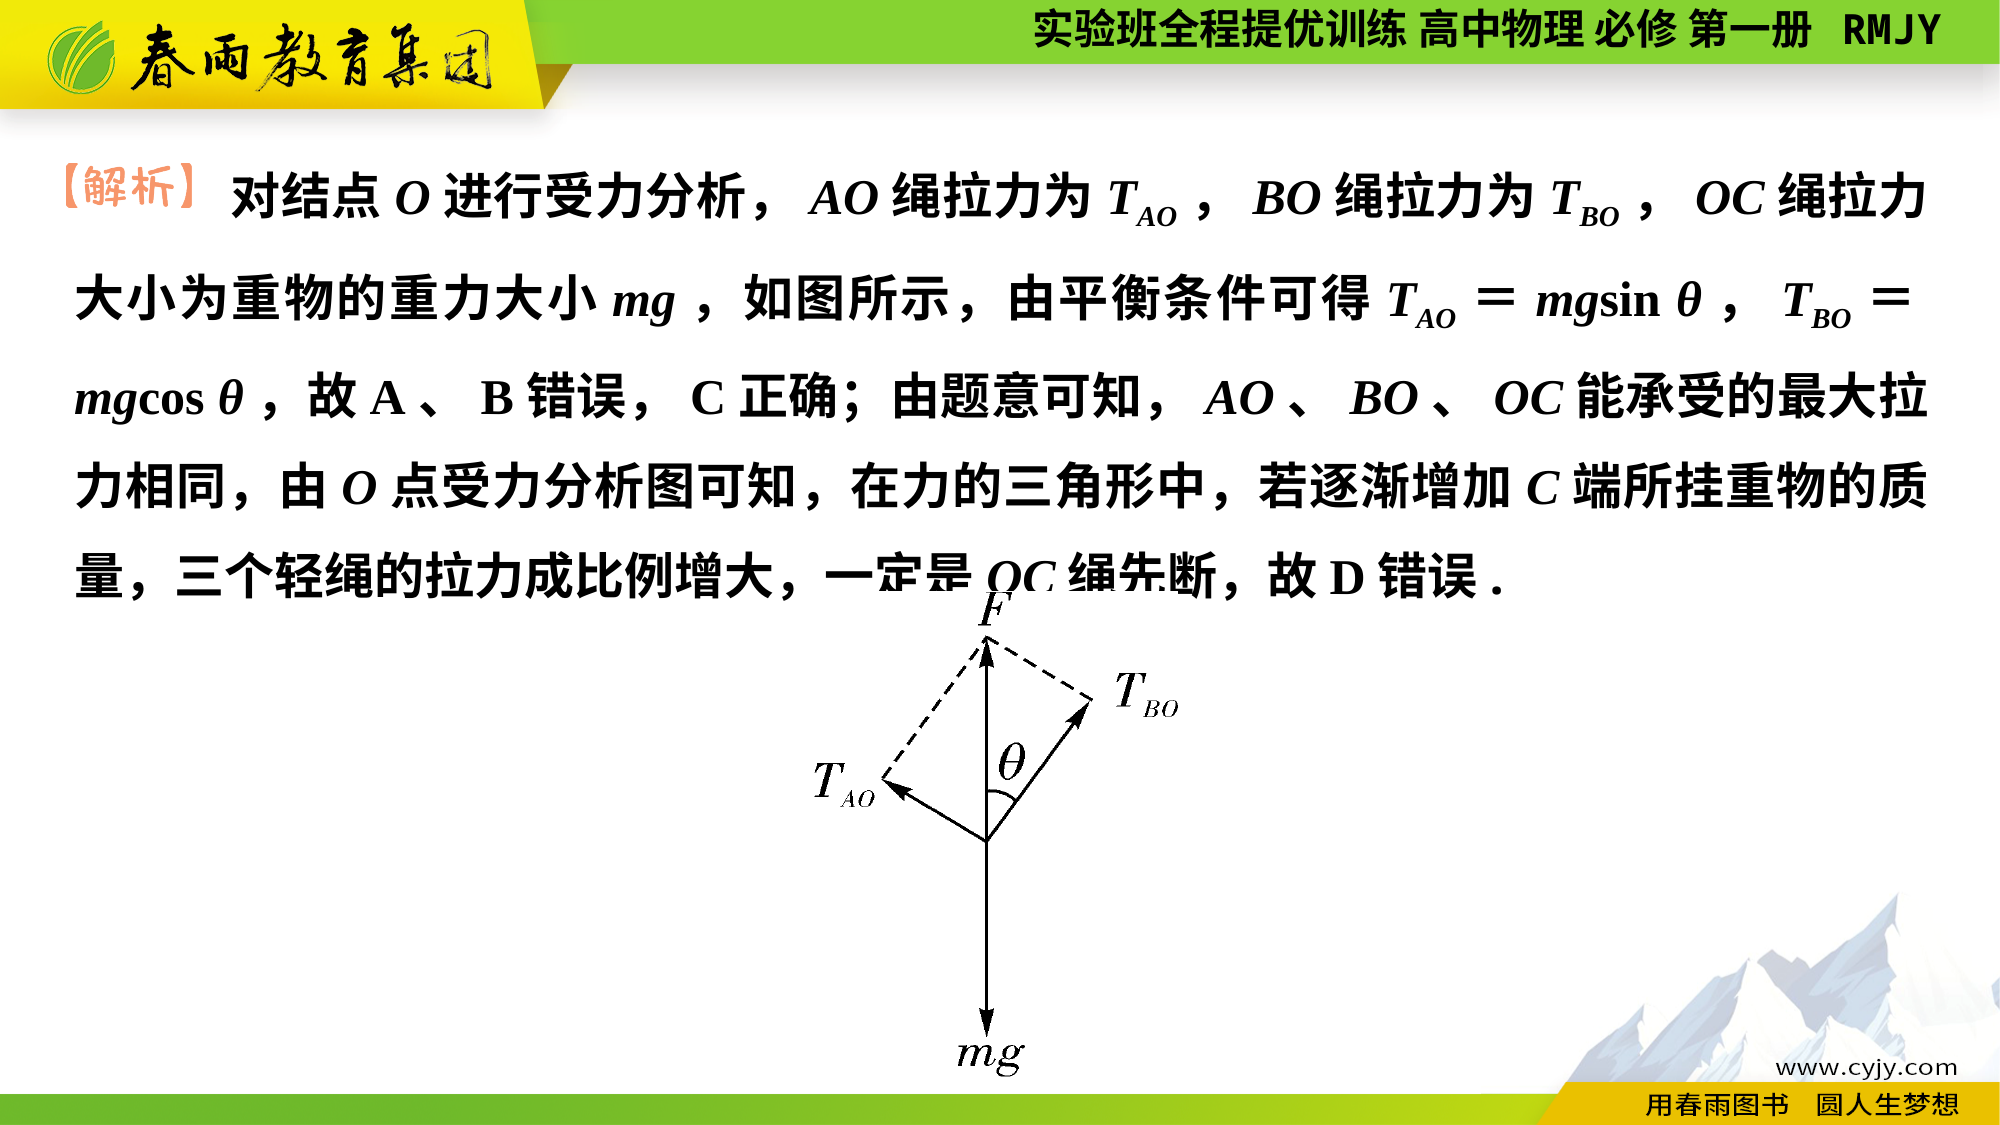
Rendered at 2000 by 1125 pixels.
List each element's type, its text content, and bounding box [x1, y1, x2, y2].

list 对结点O进行受力分析，AO绳拉力为TAO，BO绳拉力为TBO，OC绳拉力大小为重物的重力大小mg，如图所示，由平衡条件可得TAO＝mgsin θ，TBO＝mgcos θ，故A、B错误，C正确；由题意可知，AO、BO、OC能承受的最大拉力相同，由O点受力分析图可知，在力的三角形中，若逐渐增加C端所挂重物的质量，三个轻绳的拉力成比例增大，一定是OC绳先断，故D错误. [59, 122, 1944, 592]
picture [0, 0, 2000, 1125]
